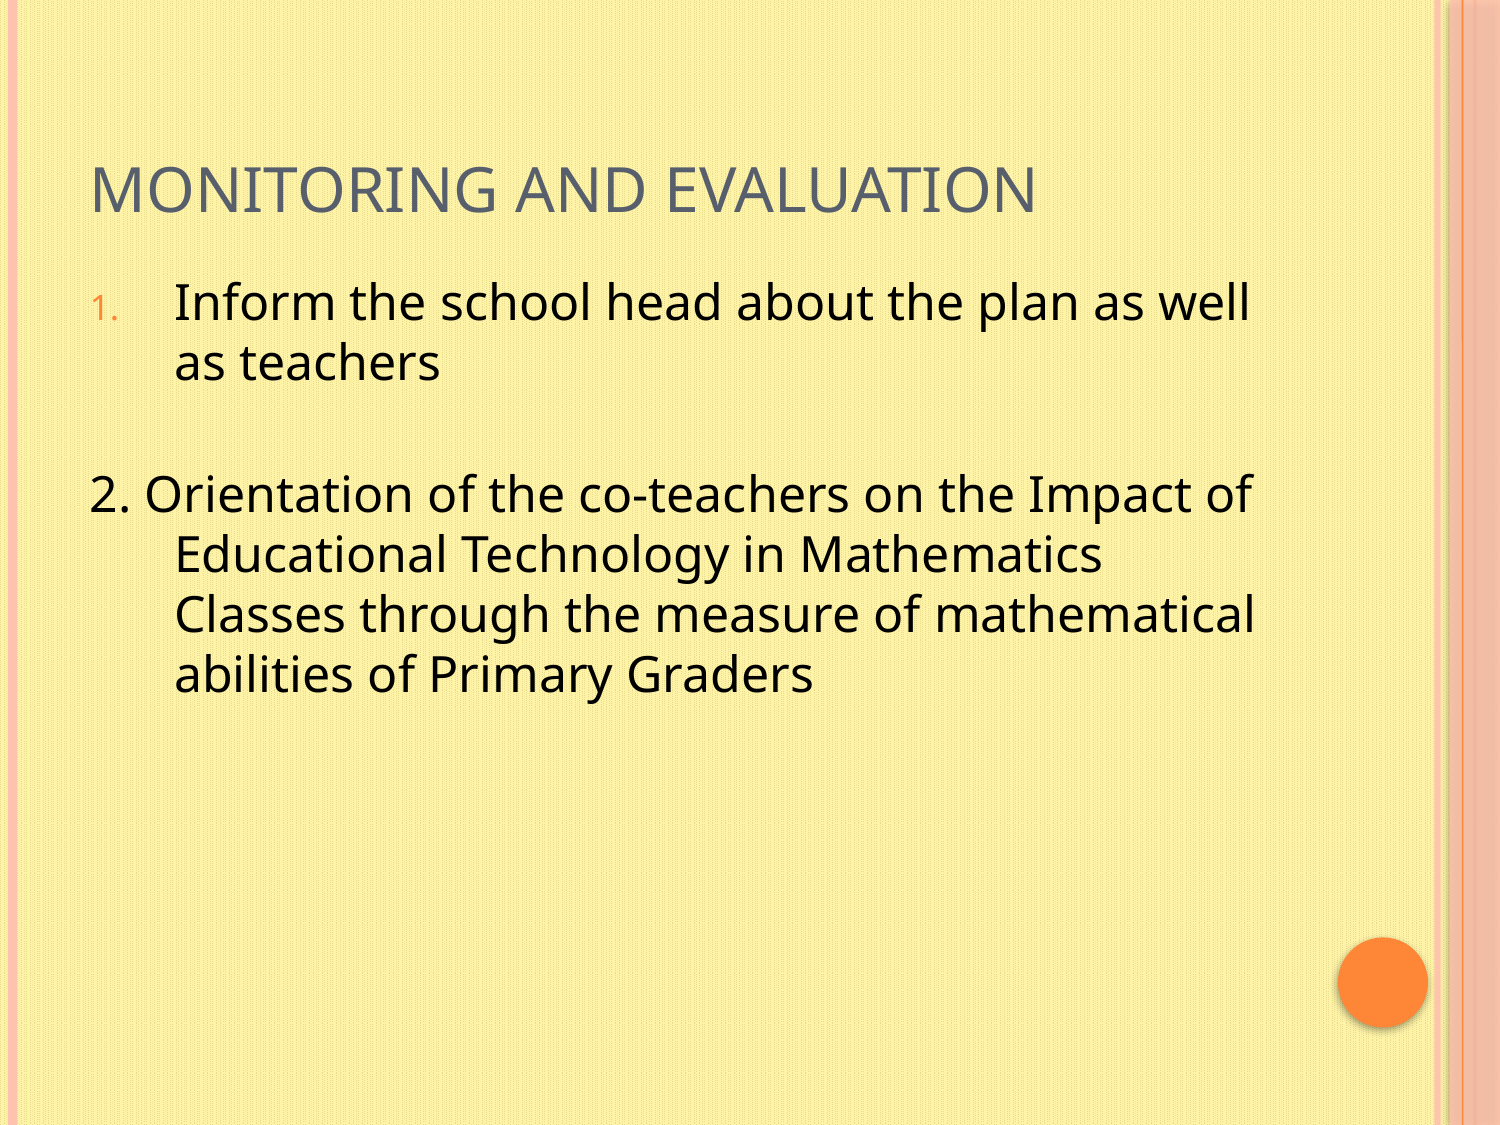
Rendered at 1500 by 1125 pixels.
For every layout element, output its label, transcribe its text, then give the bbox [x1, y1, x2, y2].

title MONITORING AND EVALUATION [75, 45, 1300, 233]
list Inform the school head about the plan as well as teachers 2. Orientation of the co-teachers on the Impact of Educational Technology in Mathematics Classes through the measure of mathematical abilities of Primary Graders [75, 262, 1300, 1062]
